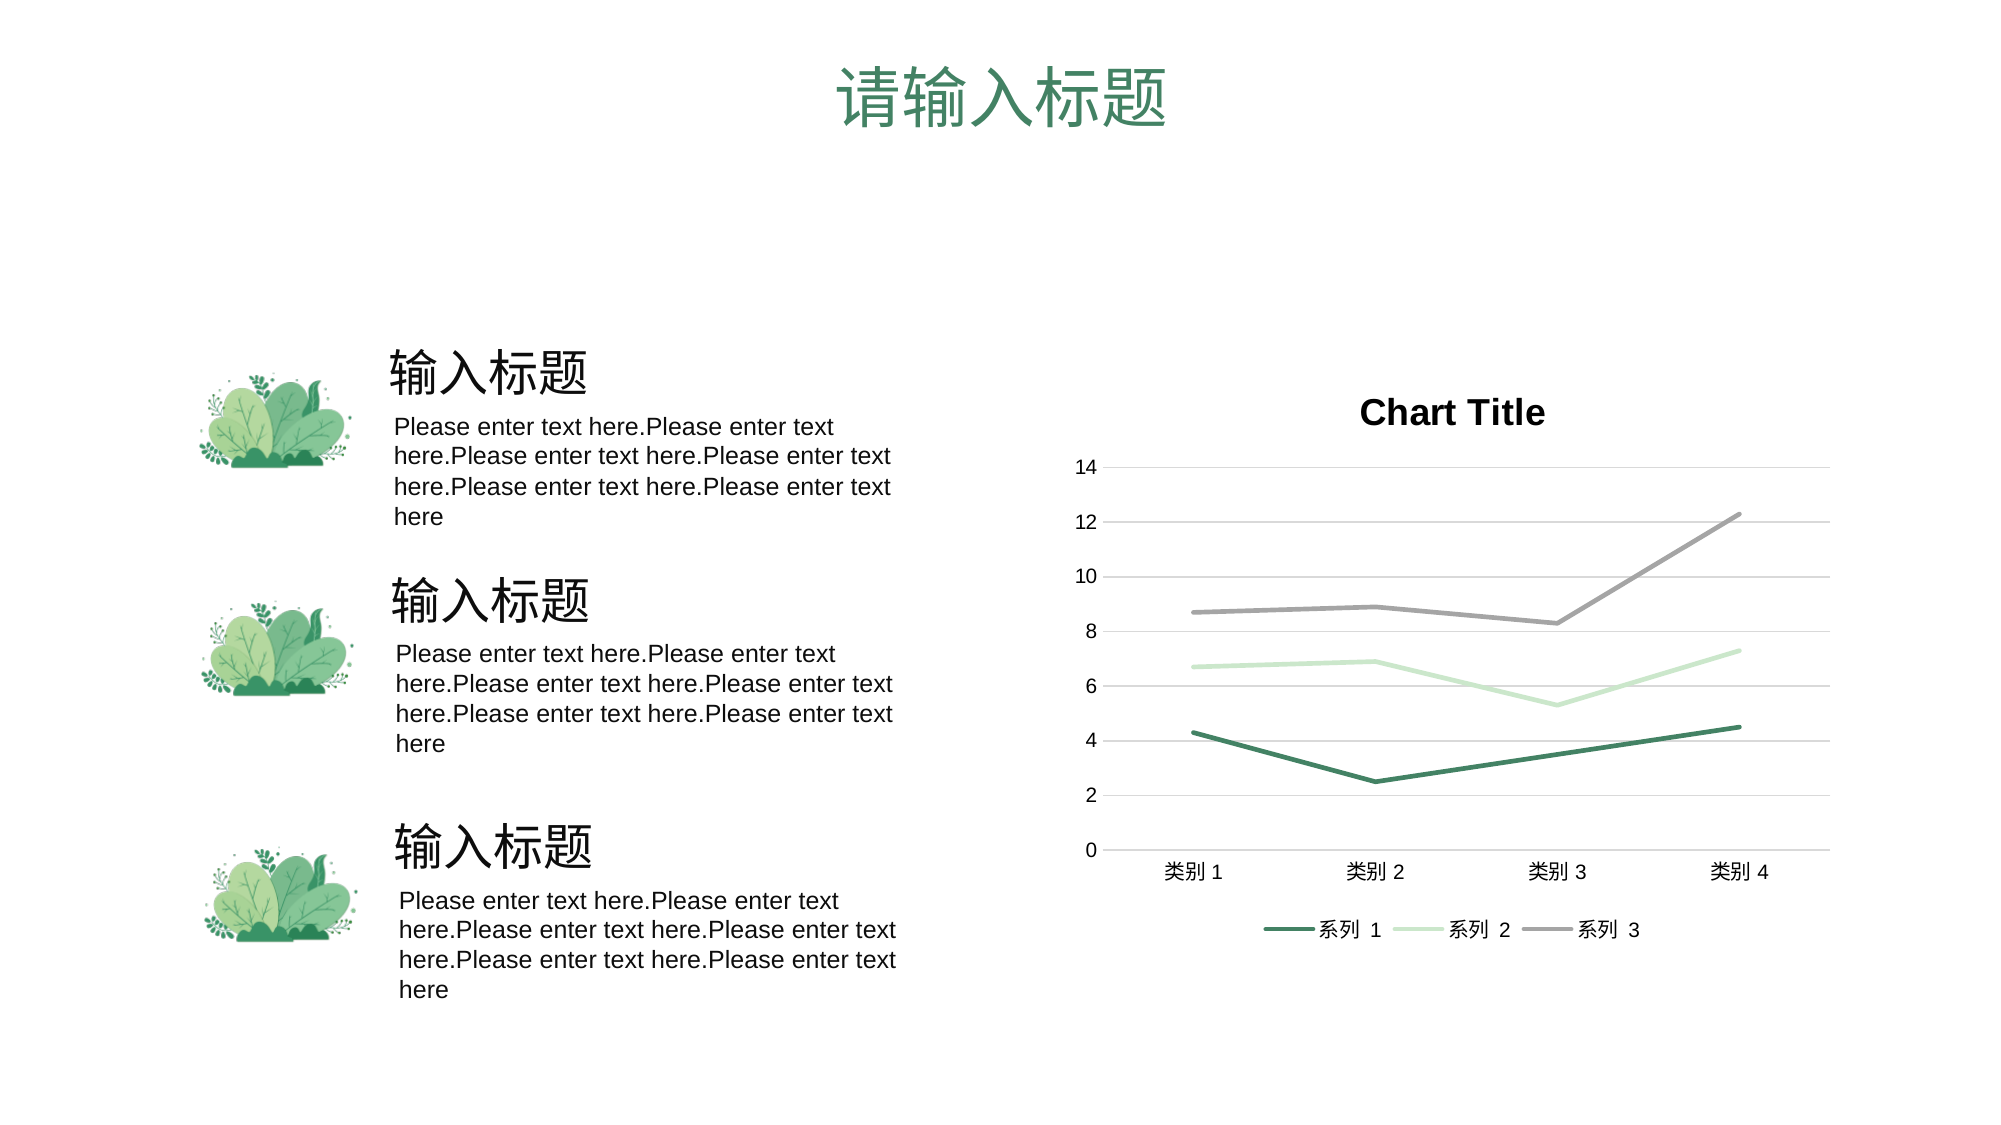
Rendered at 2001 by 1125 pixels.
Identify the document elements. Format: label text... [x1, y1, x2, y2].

text_box 输入标题 [373, 334, 954, 410]
text_box 请输入标题 [819, 48, 1184, 143]
text_box 输入标题 [375, 562, 956, 637]
picture [193, 833, 363, 953]
text_box 输入标题 [378, 808, 959, 883]
picture [188, 359, 357, 479]
text_box Please enter text here.Please enter text here.Please enter text here.Please enter text here.Please enter text here.Please enter text here [378, 402, 959, 538]
text_box Please enter text here.Please enter text here.Please enter text here.Please enter text here.Please enter text here.Please enter text here [384, 876, 965, 1012]
picture [190, 587, 359, 707]
chart [1058, 359, 1847, 951]
text_box Please enter text here.Please enter text here.Please enter text here.Please enter text here.Please enter text here.Please enter text here [380, 630, 961, 766]
